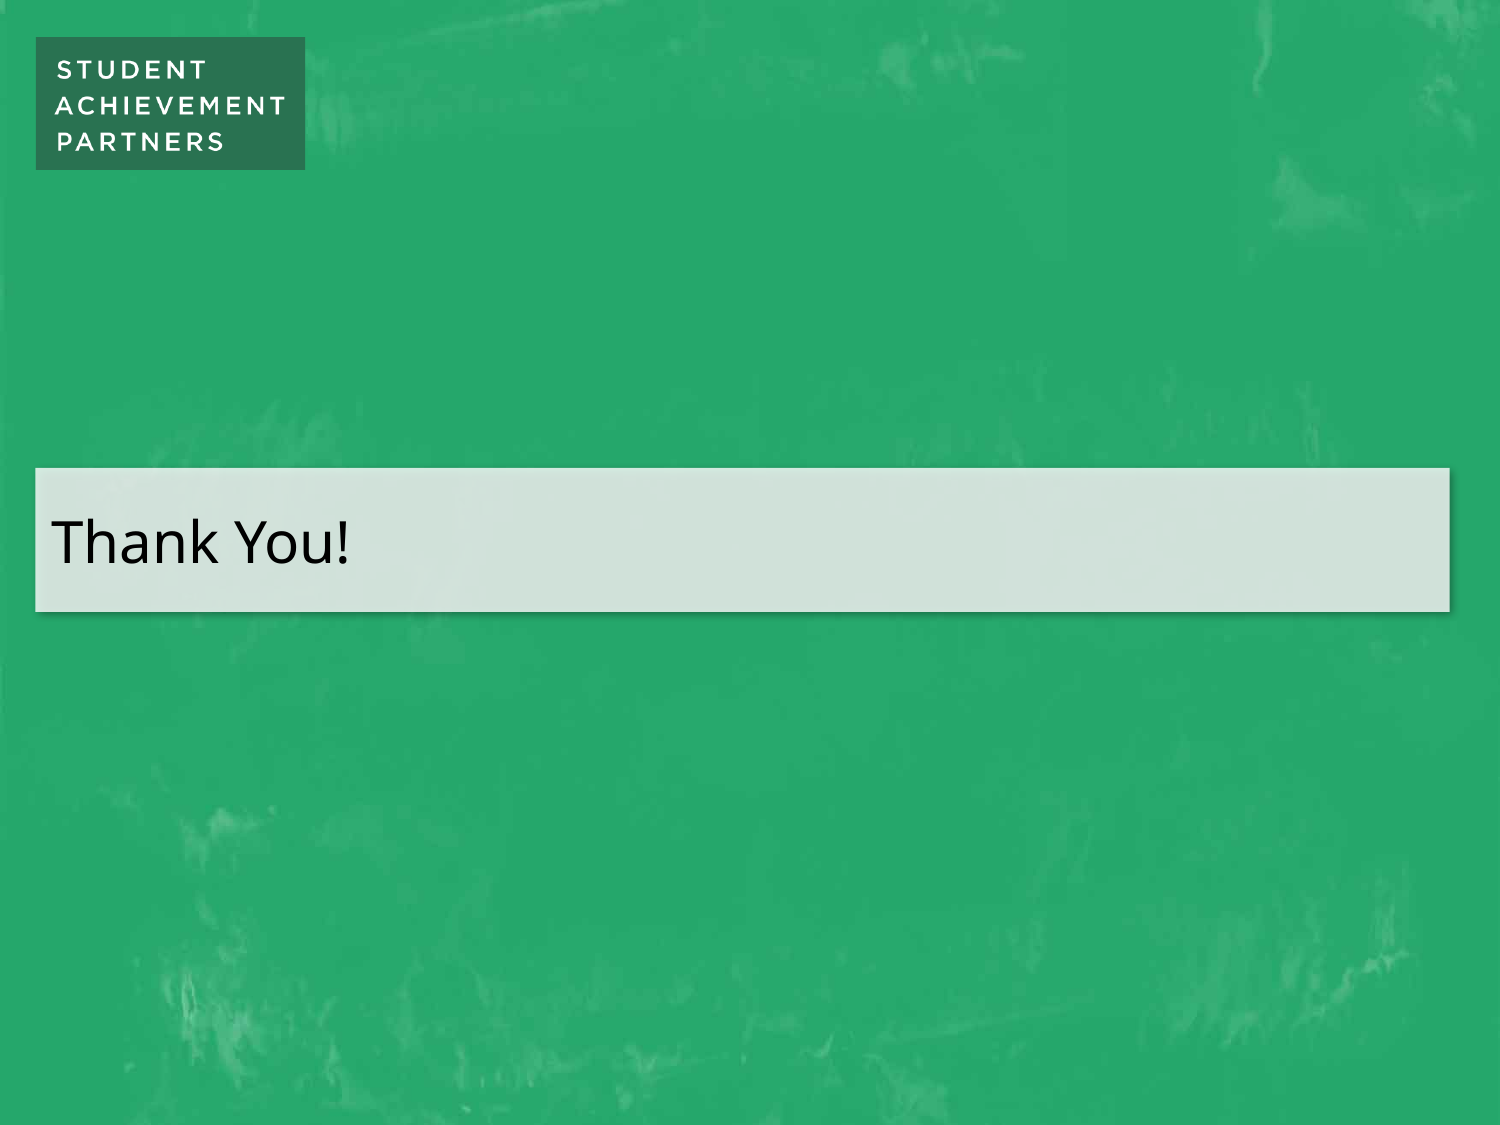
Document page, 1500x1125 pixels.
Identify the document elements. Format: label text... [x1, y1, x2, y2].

text_box [18, 484, 642, 802]
title Thank You! [35, 468, 1450, 612]
text_box [18, 378, 642, 484]
picture [0, 0, 1500, 1125]
